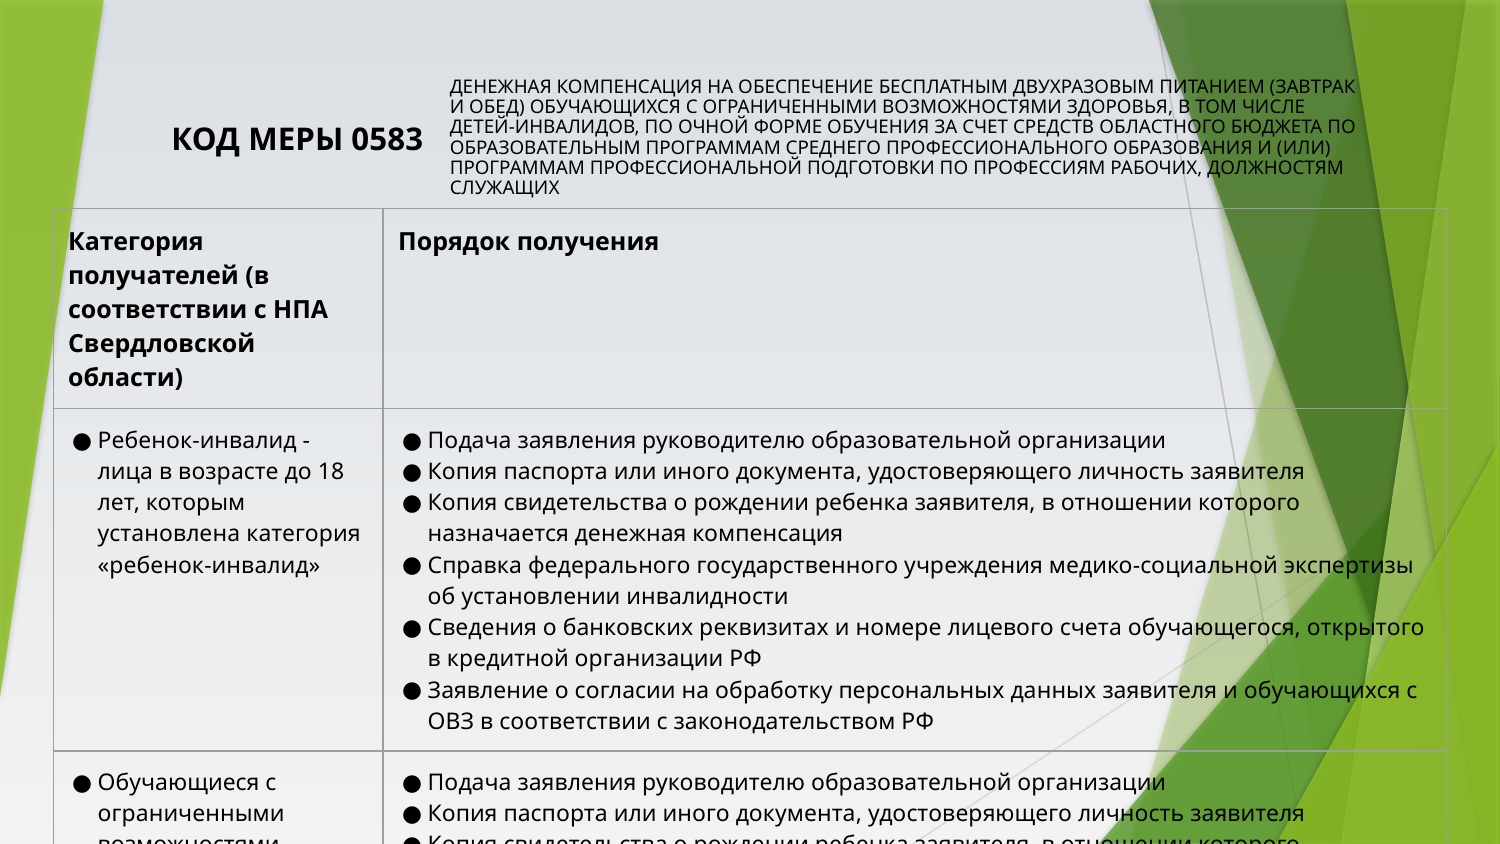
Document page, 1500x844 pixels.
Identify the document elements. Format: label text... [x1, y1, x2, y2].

table_cell Подача заявления руководителю образовательной организации Копия паспорта или иного документа, удостоверяющего личность заявителя Копия свидетельства о рождении ребенка заявителя, в отношении которого назначается денежная компенсация Копия заключения психолого-медико-педагогической комиссии об ограниченных возможностях здоровья Сведения о банковских реквизитах и номере лицевого счета обучающегося с ОВЗ , открытого в кредитной организации РФ на имя обучающегося с ОВЗ Заявление о согласии на обработку персональных данных заявителя и обучающихся с ОВЗ в соответствии с законодательством РФ [384, 752, 1446, 844]
text_box КОД МЕРЫ 0583 [122, 79, 439, 196]
table_cell Ребенок-инвалид - лица в возрасте до 18 лет, которым установлена категория «ребенок-инвалид» [54, 409, 382, 750]
table_cell Обучающиеся с ограниченными возможностями здоровья [54, 752, 382, 844]
table_cell Подача заявления руководителю образовательной организации Копия паспорта или иного документа, удостоверяющего личность заявителя Копия свидетельства о рождении ребенка заявителя, в отношении которого назначается денежная компенсация Справка федерального государственного учреждения медико-социальной экспертизы об установлении инвалидности Сведения о банковских реквизитах и номере лицевого счета обучающегося, открытого в кредитной организации РФ Заявление о согласии на обработку персональных данных заявителя и обучающихся с ОВЗ в соответствии с законодательством РФ [384, 409, 1446, 750]
table_header Порядок получения [384, 209, 1446, 408]
title ДЕНЕЖНАЯ КОМПЕНСАЦИЯ НА ОБЕСПЕЧЕНИЕ БЕСПЛАТНЫМ ДВУХРАЗОВЫМ ПИТАНИЕМ (ЗАВТРАК И ОБЕД) ОБУЧАЮЩИХСЯ С ОГРАНИЧЕННЫМИ ВОЗМОЖНОСТЯМИ ЗДОРОВЬЯ, В ТОМ ЧИСЛЕ ДЕТЕЙ-ИНВАЛИДОВ, ПО ОЧНОЙ ФОРМЕ ОБУЧЕНИЯ ЗА СЧЕТ СРЕДСТВ ОБЛАСТНОГО БЮДЖЕТА ПО ОБРАЗОВАТЕЛЬНЫМ ПРОГРАММАМ СРЕДНЕГО ПРОФЕССИОНАЛЬНОГО ОБРАЗОВАНИЯ И (ИЛИ) ПРОГРАММАМ ПРОФЕССИОНАЛЬНОЙ ПОДГОТОВКИ ПО ПРОФЕССИЯМ РАБОЧИХ, ДОЛЖНОСТЯМ СЛУЖАЩИХ [438, 80, 1384, 197]
table_header Категория получателей (в соответствии с НПА Свердловской области) [54, 209, 382, 408]
